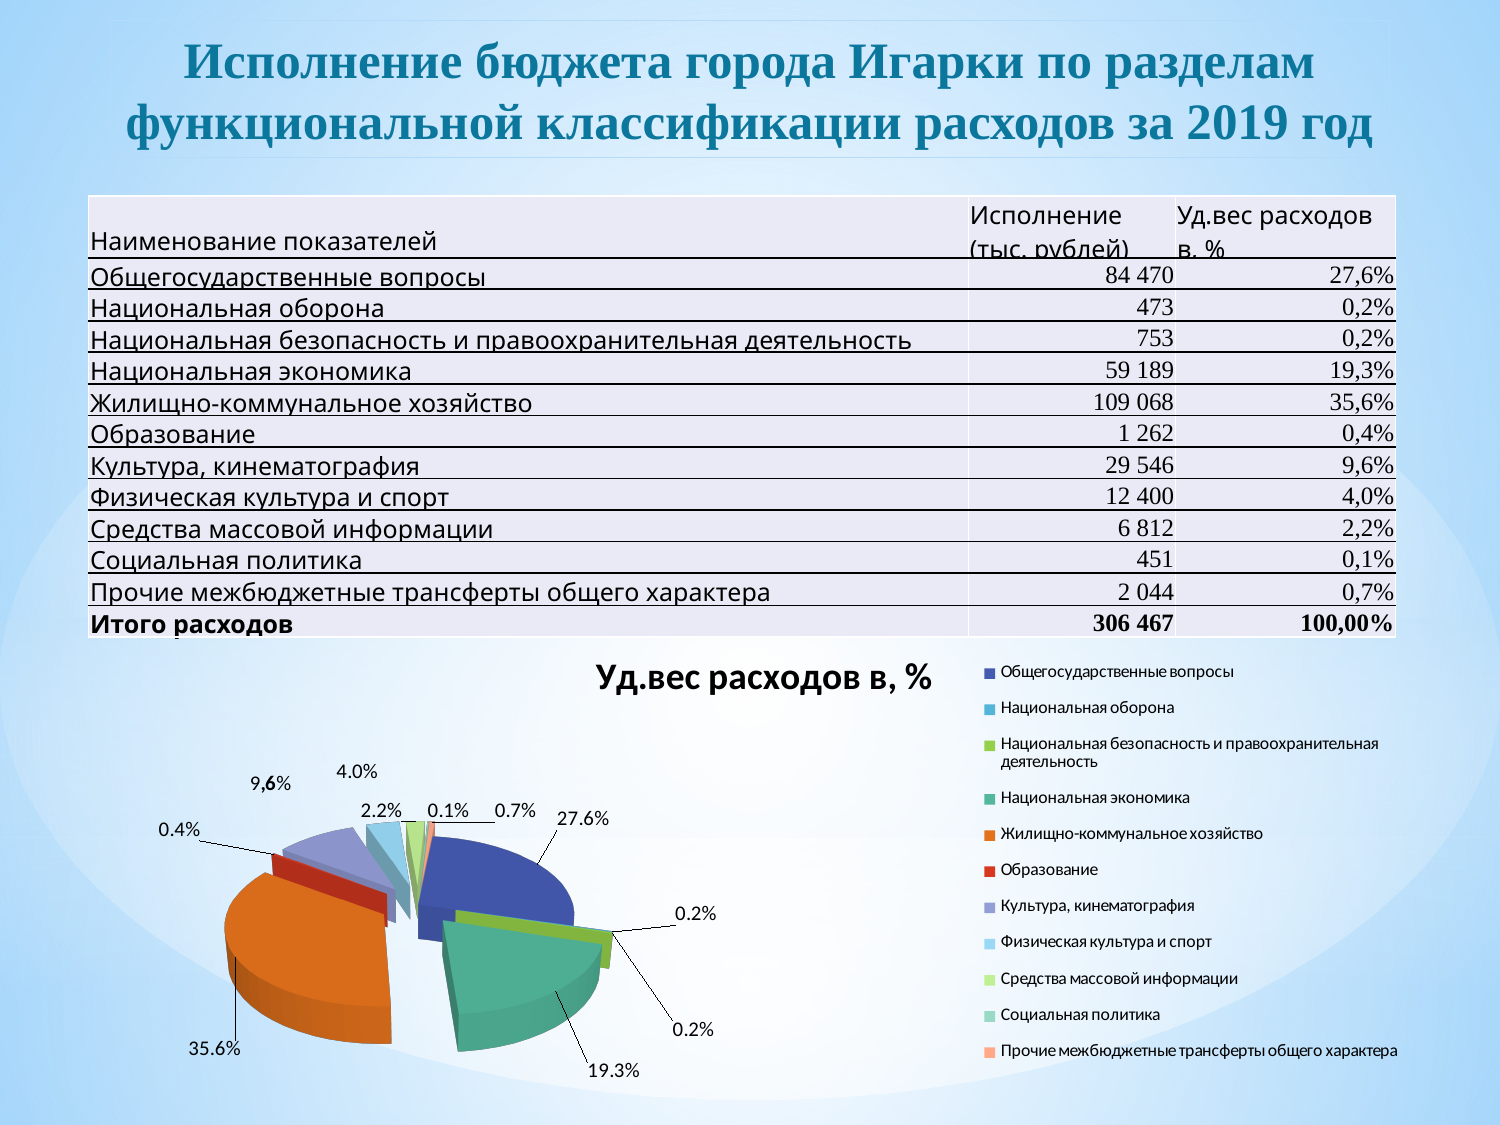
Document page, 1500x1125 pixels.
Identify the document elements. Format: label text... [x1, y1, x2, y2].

table_header Уд.вес расходов в, % [1176, 197, 1395, 257]
table_cell Образование [89, 416, 968, 446]
table_cell 2,2% [1176, 511, 1395, 541]
table_cell 35,6% [1176, 385, 1395, 415]
table_cell Национальная экономика [89, 353, 968, 383]
table_cell 306 467 [969, 606, 1175, 630]
table_cell 4,0% [1176, 479, 1395, 509]
table_cell 59 189 [969, 353, 1175, 383]
chart [103, 633, 1424, 1083]
text_box Исполнение бюджета города Игарки по разделам функциональной классификации расходов за 2019 год [110, 20, 1390, 158]
table_cell 100,00% [1176, 606, 1395, 630]
table_cell 1 262 [969, 416, 1175, 446]
table_cell 9,6% [1176, 448, 1395, 478]
table_cell Физическая культура и спорт [89, 479, 968, 509]
table_cell 2 044 [969, 574, 1175, 605]
table_cell 0,1% [1176, 542, 1395, 572]
table_cell 0,2% [1176, 290, 1395, 320]
table_cell 12 400 [969, 479, 1175, 509]
table_cell 0,2% [1176, 322, 1395, 351]
table_cell Общегосударственные вопросы [89, 259, 968, 288]
table_cell 473 [969, 290, 1175, 320]
table_cell Культура, кинематография [89, 448, 968, 478]
table_cell 0,4% [1176, 416, 1395, 446]
table_cell Национальная безопасность и правоохранительная деятельность [89, 322, 968, 351]
table_cell 0,7% [1176, 574, 1395, 605]
table_cell 6 812 [969, 511, 1175, 541]
table_cell 27,6% [1176, 259, 1395, 288]
table_cell 109 068 [969, 385, 1175, 415]
table_cell Прочие межбюджетные трансферты общего характера [89, 574, 968, 605]
table_cell 84 470 [969, 259, 1175, 288]
table_header Исполнение (тыс. рублей) [969, 197, 1175, 257]
table_cell Средства массовой информации [89, 511, 968, 541]
table_cell 753 [969, 322, 1175, 351]
table_cell Итого расходов [89, 606, 968, 636]
table_cell Жилищно-коммунальное хозяйство [89, 385, 968, 415]
table_cell Социальная политика [89, 542, 968, 572]
table_header Наименование показателей [89, 197, 968, 257]
table_cell Национальная оборона [89, 290, 968, 320]
table_cell 451 [969, 542, 1175, 572]
table_cell 29 546 [969, 448, 1175, 478]
table_cell 19,3% [1176, 353, 1395, 383]
